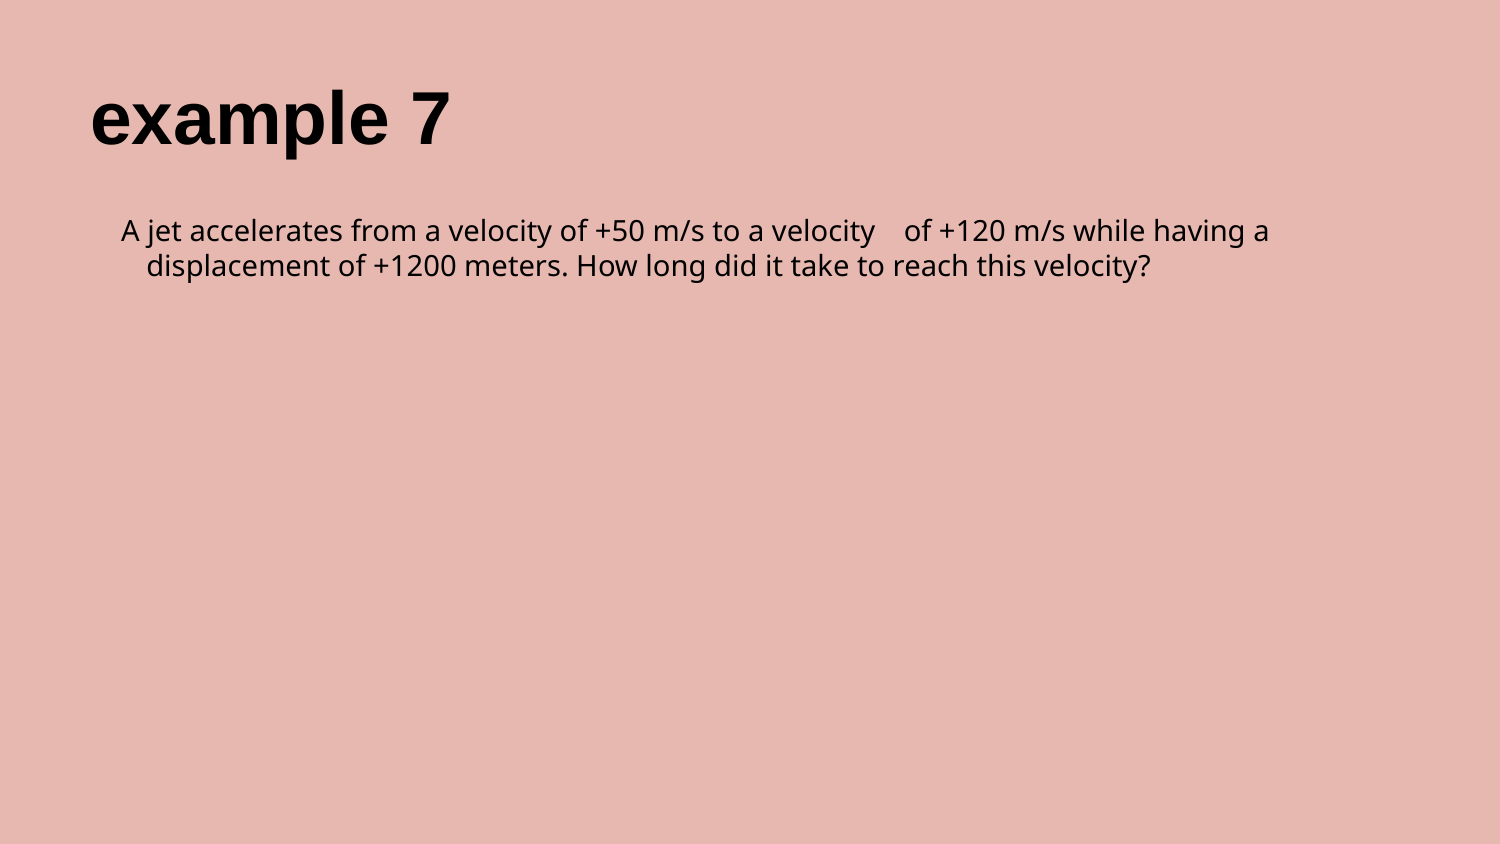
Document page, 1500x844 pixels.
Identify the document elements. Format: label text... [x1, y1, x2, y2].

title example 7 [75, 33, 1425, 175]
list A jet accelerates from a velocity of +50 m/s to a velocity of +120 m/s while having a displacement of +1200 meters. How long did it take to reach this velocity? [75, 196, 1425, 808]
